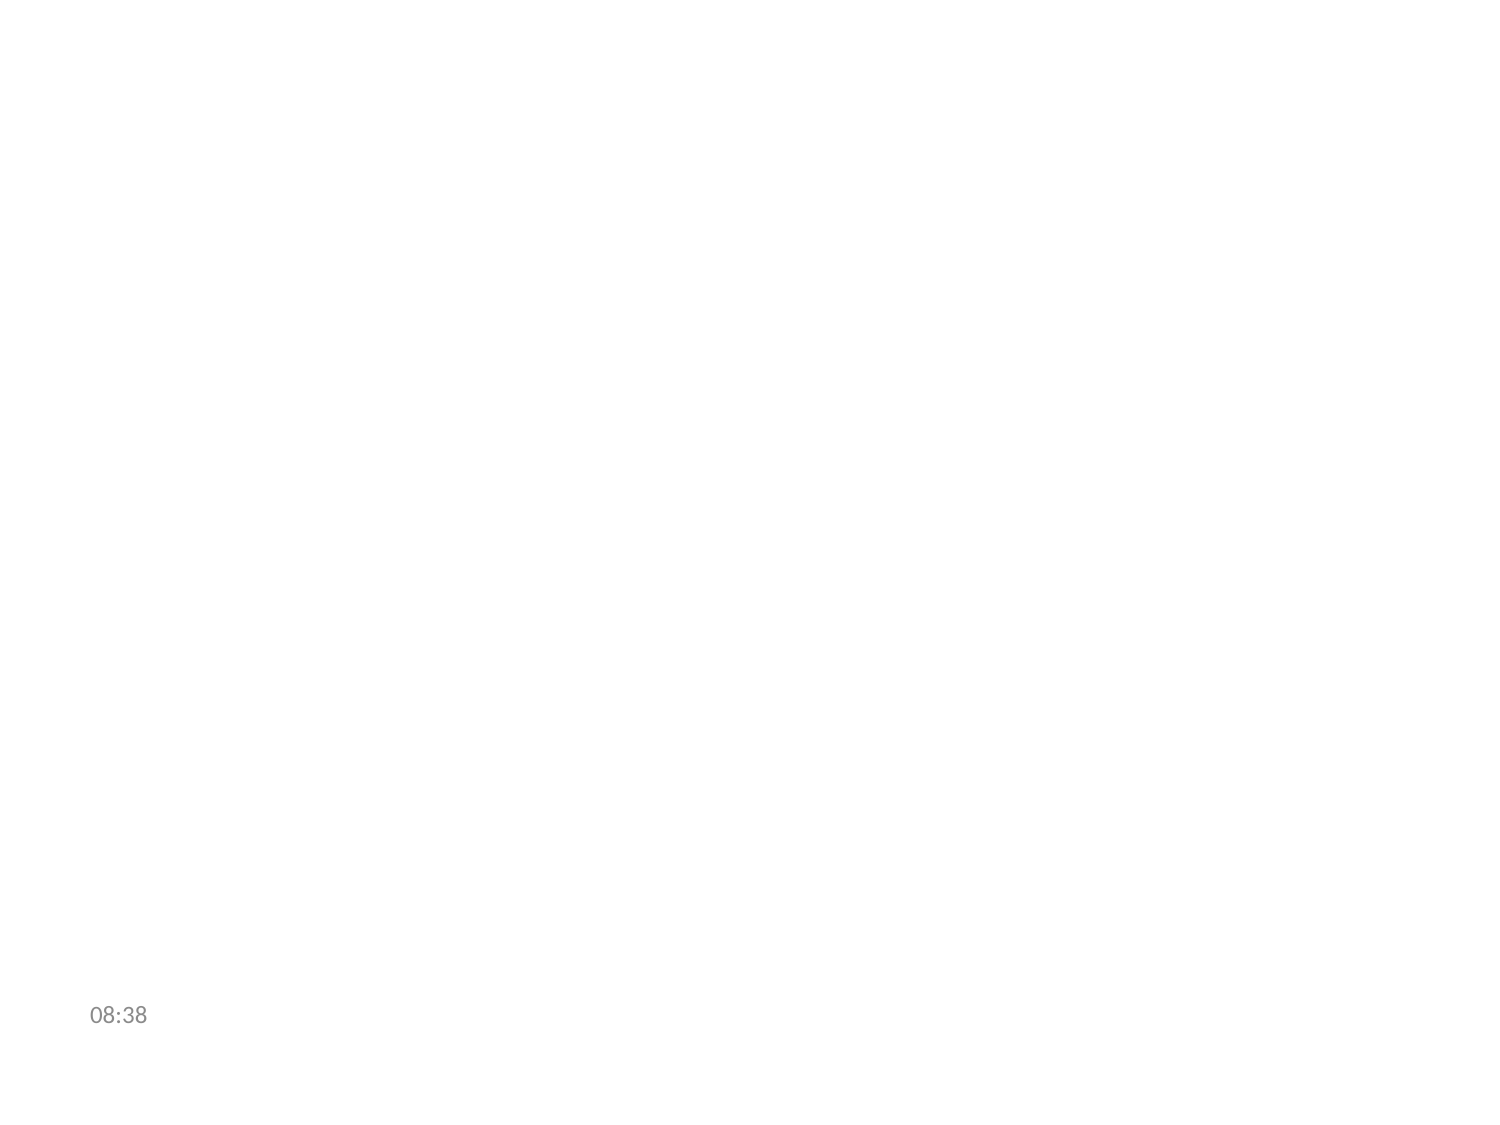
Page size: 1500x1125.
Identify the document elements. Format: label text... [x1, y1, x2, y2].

text_box 15:35 [75, 983, 425, 1044]
